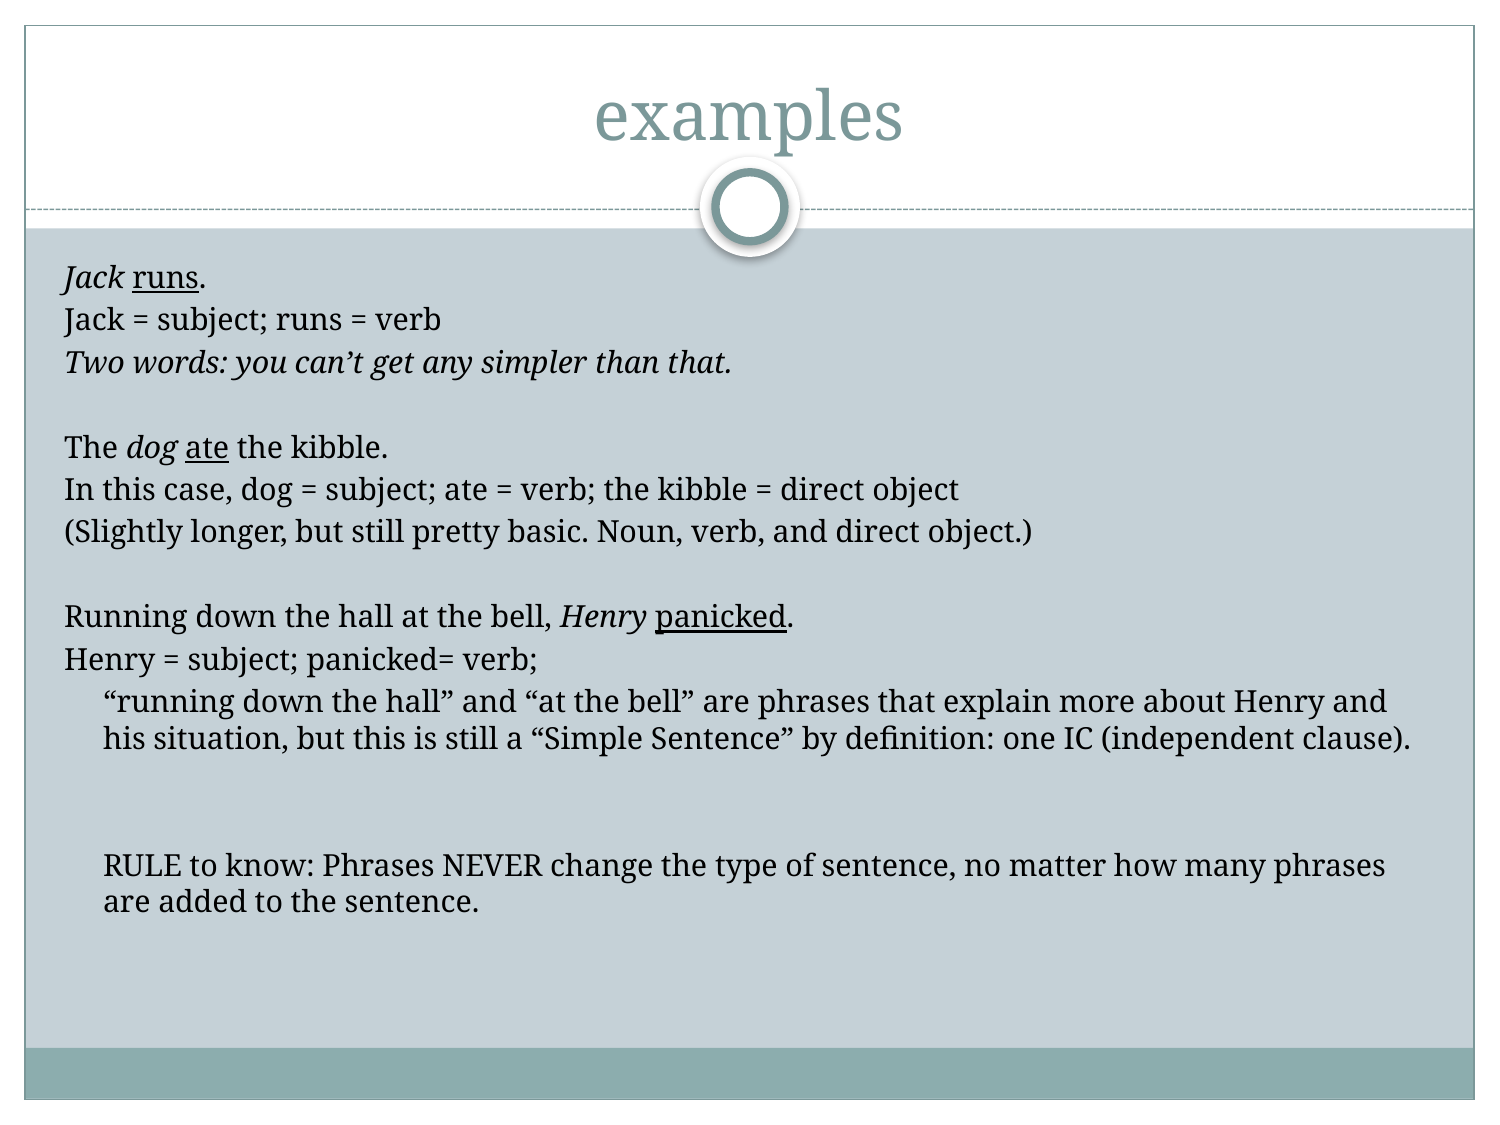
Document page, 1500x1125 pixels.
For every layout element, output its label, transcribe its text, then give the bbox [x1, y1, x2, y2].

list Jack runs. Jack = subject; runs = verb Two words: you can’t get any simpler than that. The dog ate the kibble. In this case, dog = subject; ate = verb; the kibble = direct object (Slightly longer, but still pretty basic. Noun, verb, and direct object.) Running down the hall at the bell, Henry panicked. Henry = subject; panicked= verb; “running down the hall” and “at the bell” are phrases that explain more about Henry and his situation, but this is still a “Simple Sentence” by definition: one IC (independent clause). RULE to know: Phrases NEVER change the type of sentence, no matter how many phrases are added to the sentence. [49, 250, 1445, 1001]
title examples [49, 37, 1450, 162]
